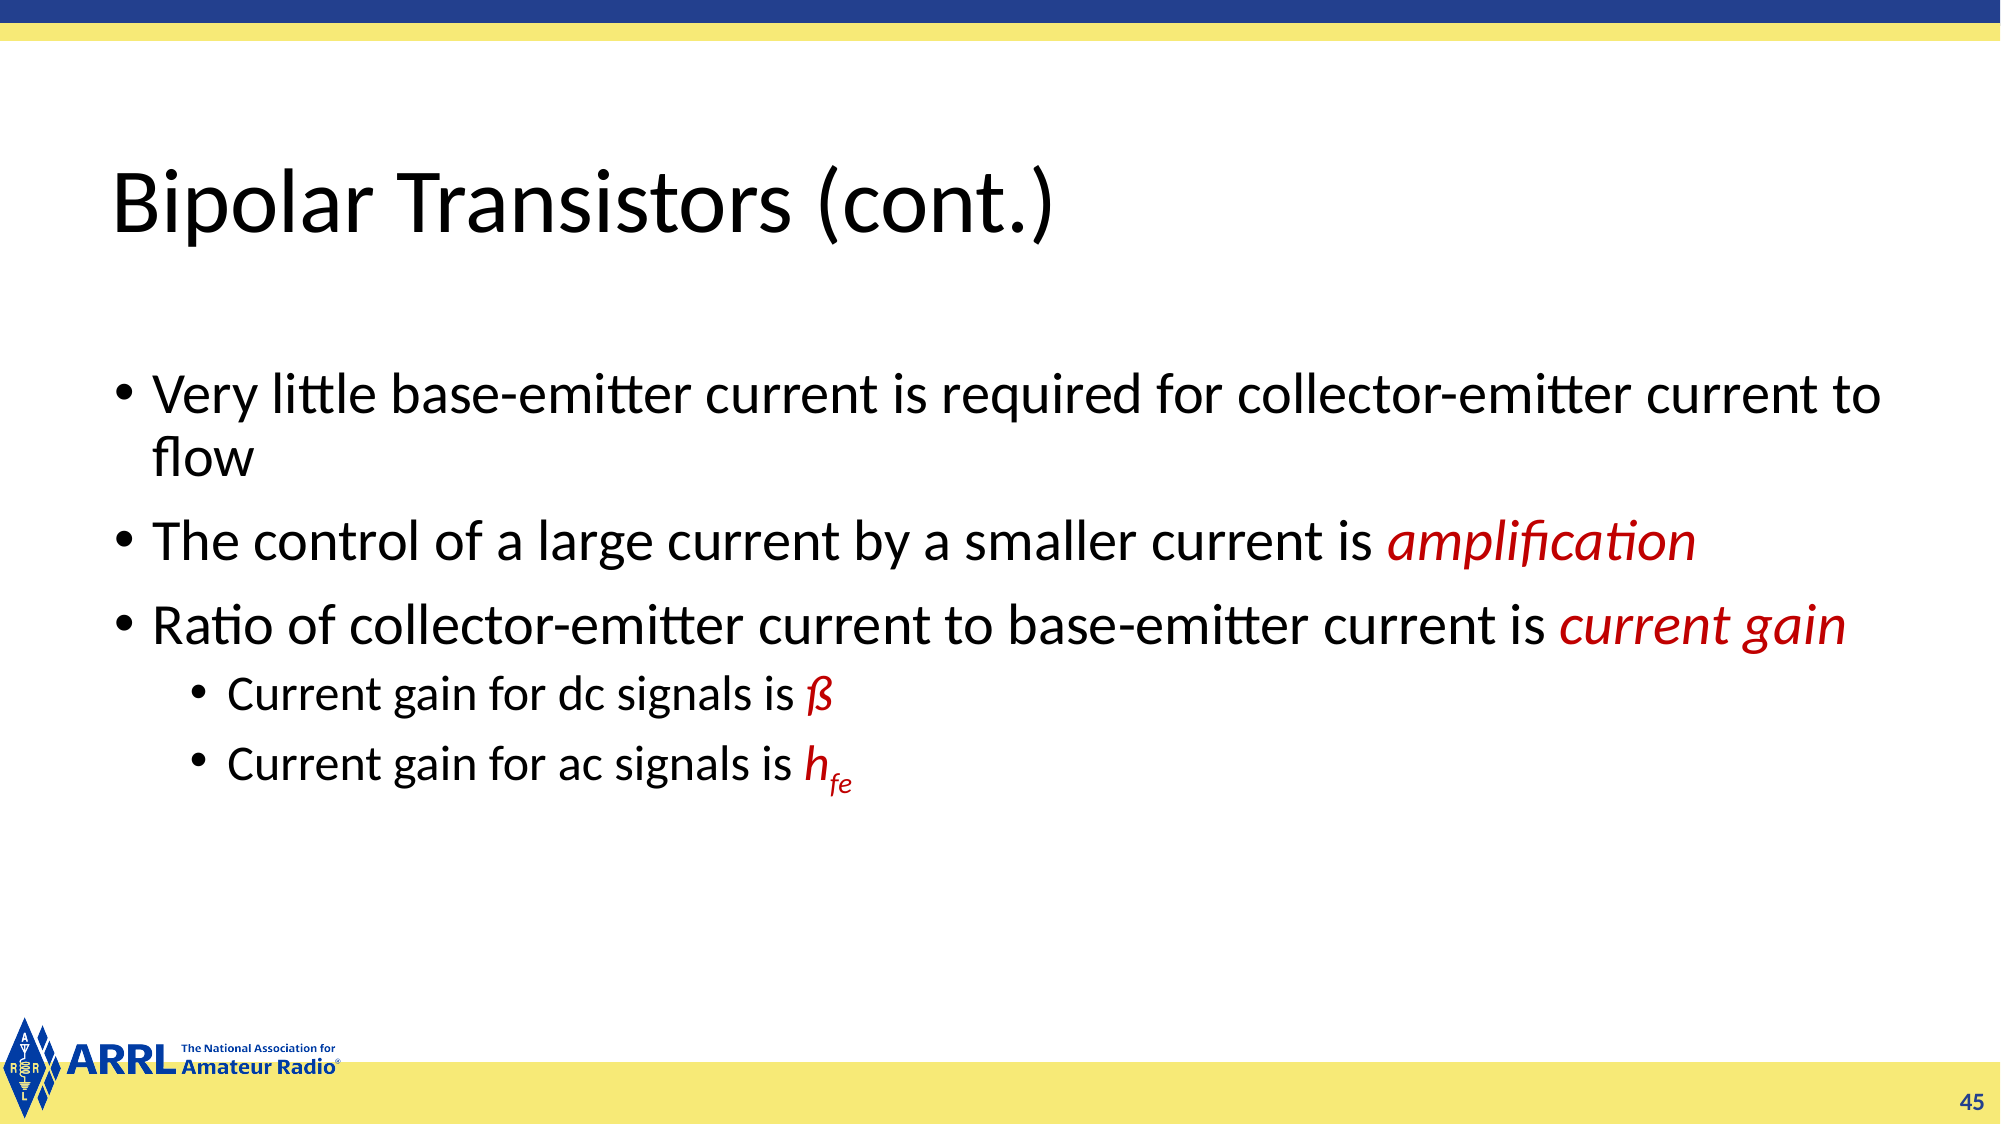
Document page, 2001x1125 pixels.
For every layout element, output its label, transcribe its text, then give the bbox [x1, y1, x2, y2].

list Very little base-emitter current is required for collector-emitter current to flow The control of a large current by a smaller current is amplification Ratio of collector-emitter current to base-emitter current is current gain Current gain for dc signals is ß Current gain for ac signals is hfe [99, 355, 1900, 1075]
picture [1, 1015, 342, 1121]
title Bipolar Transistors (cont.) [96, 146, 1897, 356]
